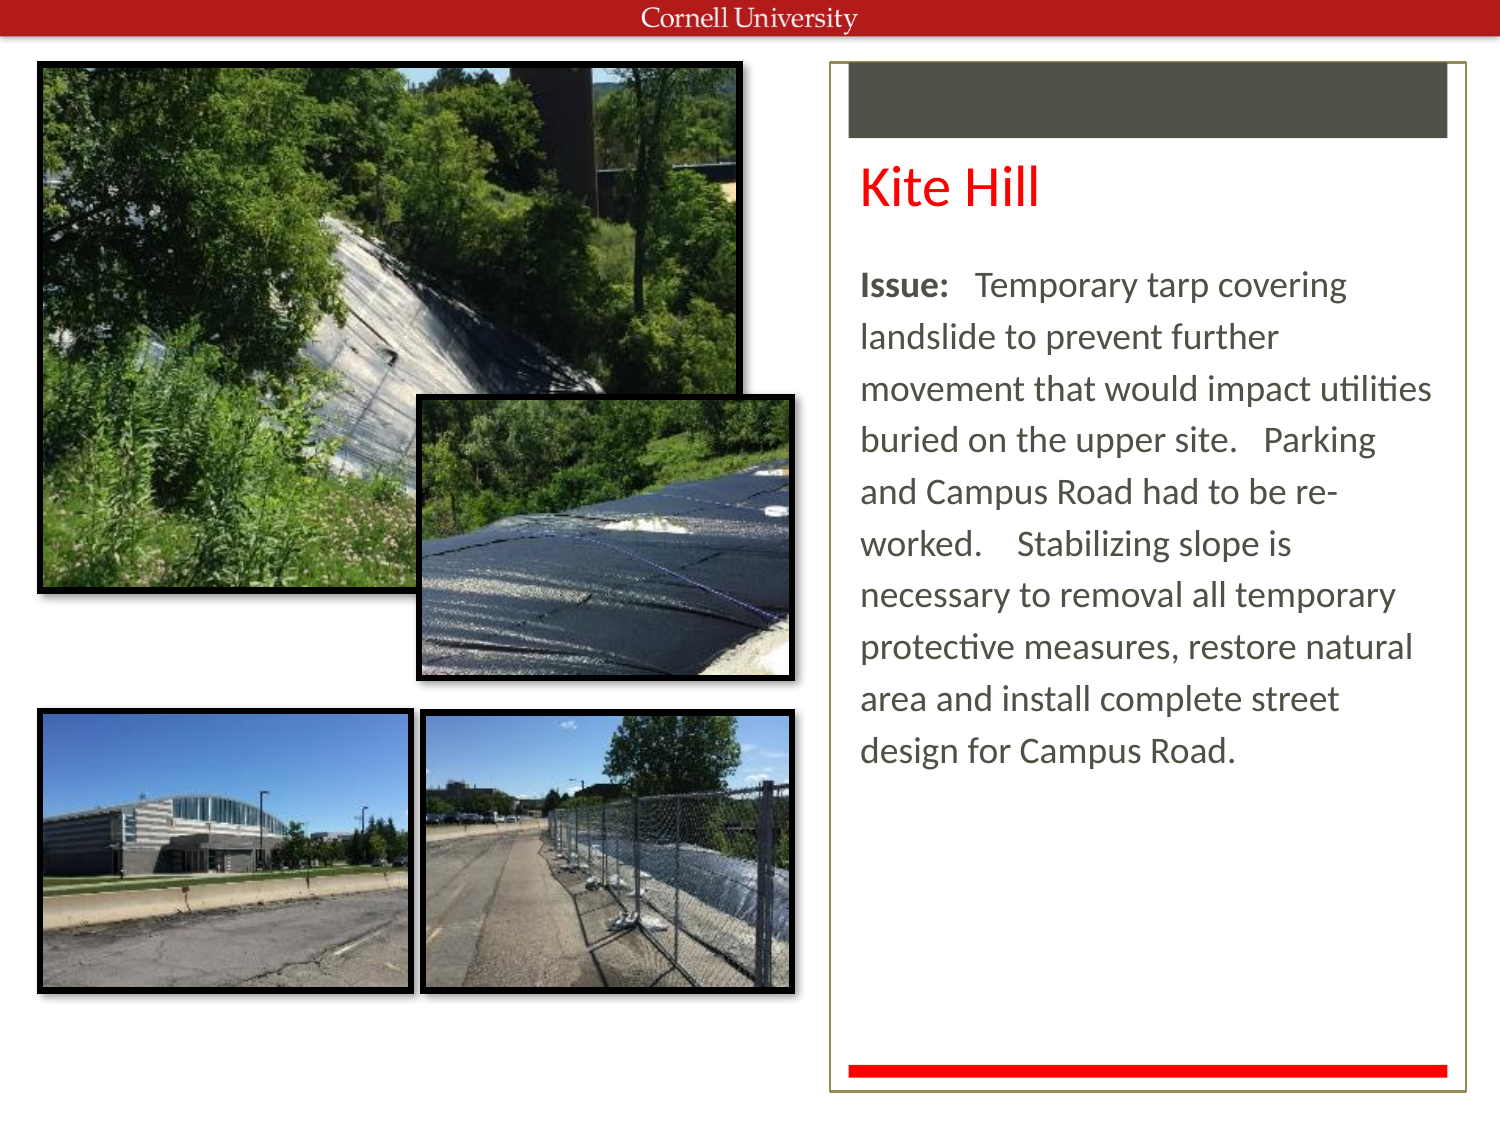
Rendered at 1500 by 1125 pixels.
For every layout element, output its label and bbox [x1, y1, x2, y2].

picture [42, 713, 409, 988]
picture [42, 67, 790, 676]
picture [635, 0, 858, 60]
picture [426, 715, 790, 988]
text_box [829, 62, 1467, 1092]
